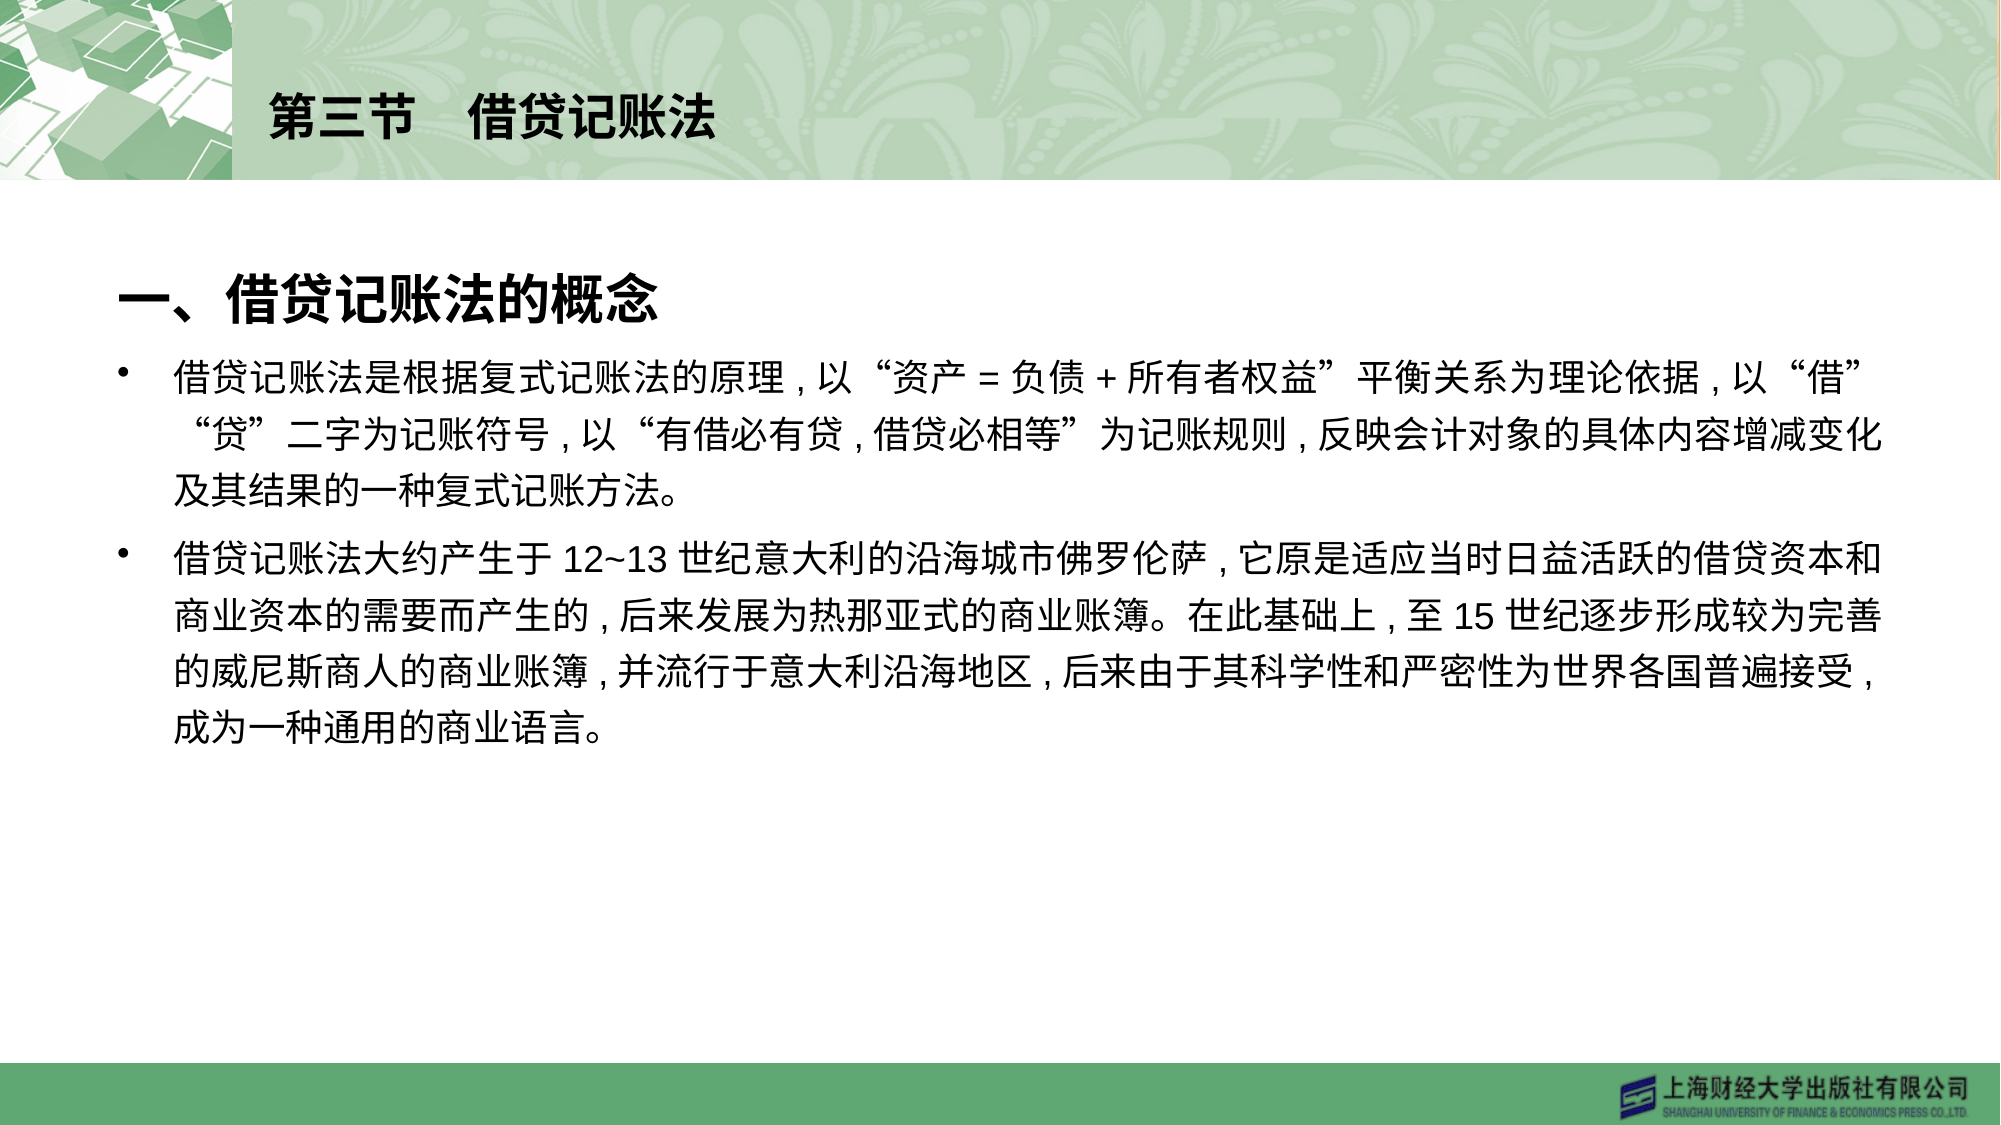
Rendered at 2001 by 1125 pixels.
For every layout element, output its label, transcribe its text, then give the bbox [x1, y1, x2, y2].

title 第三节 借贷记账法 [252, 64, 1609, 168]
picture [0, 0, 2001, 1125]
list 一、借贷记账法的概念 借贷记账法是根据复式记账法的原理,以“资产=负债+所有者权益”平衡关系为理论依据,以“借”“贷”二字为记账符号,以“有借必有贷,借贷必相等”为记账规则,反映会计对象的具体内容增减变化及其结果的一种复式记账方法。 借贷记账法大约产生于12~13世纪意大利的沿海城市佛罗伦萨,它原是适应当时日益活跃的借贷资本和商业资本的需要而产生的,后来发展为热那亚式的商业账簿。在此基础上,至15世纪逐步形成较为完善的威尼斯商人的商业账簿,并流行于意大利沿海地区,后来由于其科学性和严密性为世界各国普遍接受,成为一种通用的商业语言。 [102, 241, 1898, 1065]
